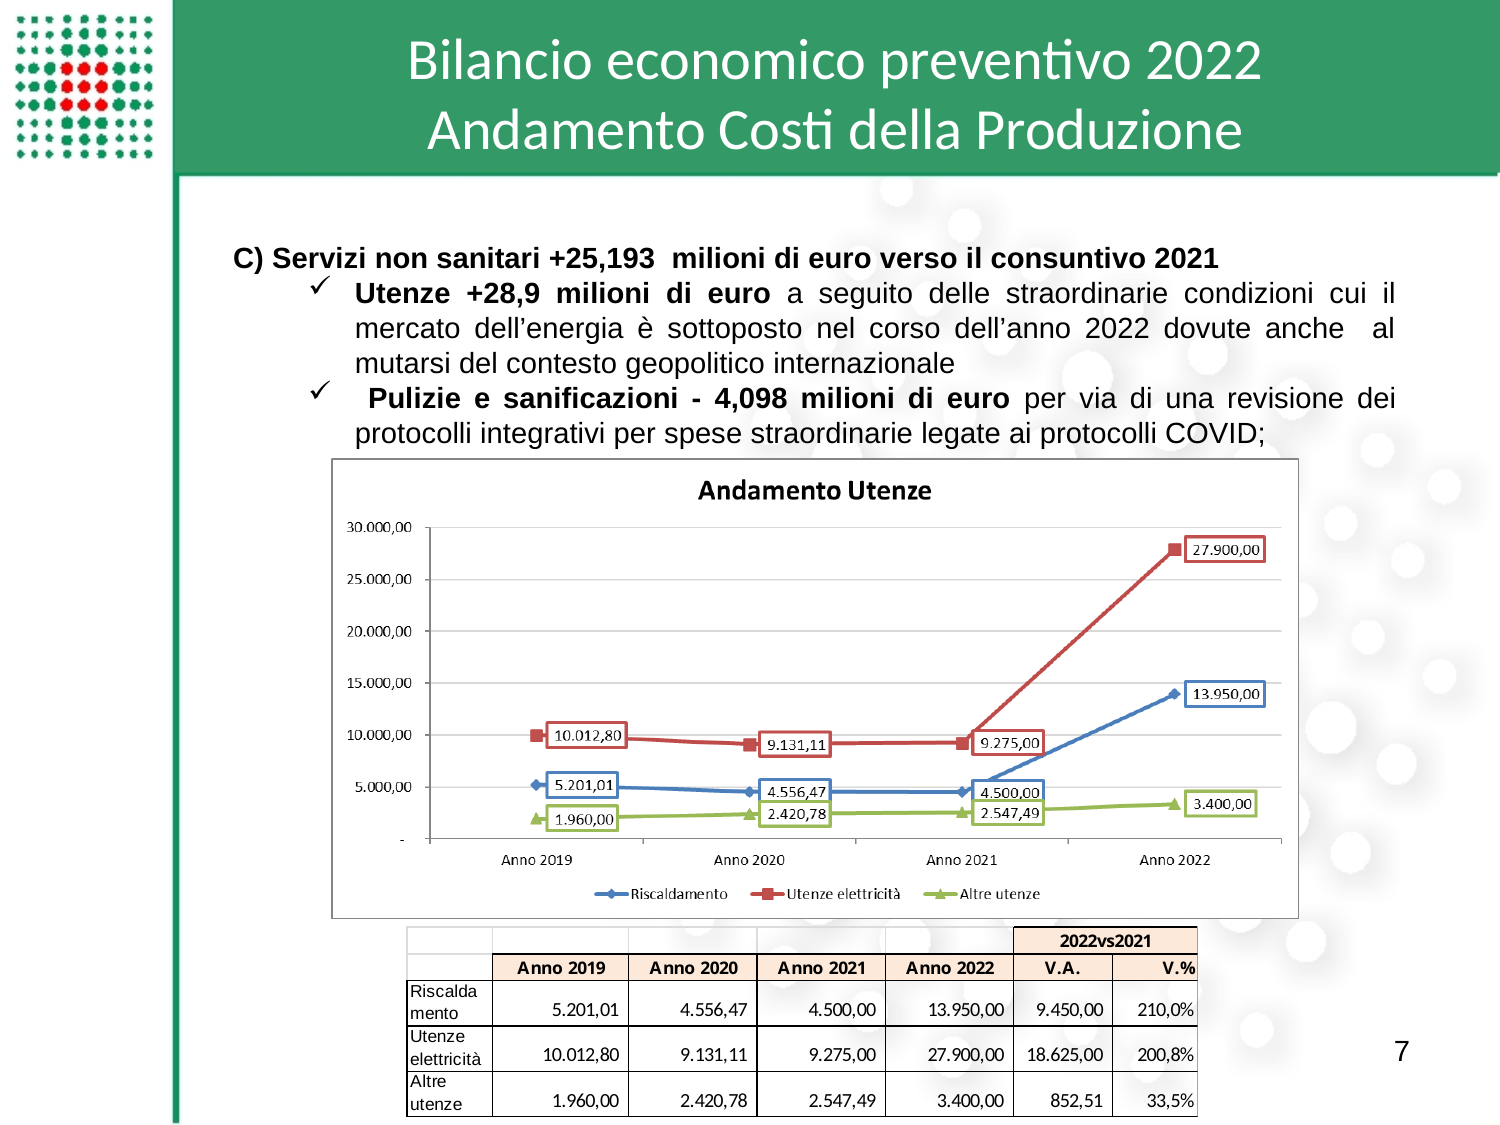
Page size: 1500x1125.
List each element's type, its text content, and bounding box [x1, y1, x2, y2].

picture [0, 0, 1500, 1125]
text_box C) Servizi non sanitari +25,193 milioni di euro verso il consuntivo 2021 Utenze +28,9 milioni di euro a seguito delle straordinarie condizioni cui il mercato dell’energia è sottoposto nel corso dell’anno 2022 dovute anche al mutarsi del contesto geopolitico internazionale Pulizie e sanificazioni - 4,098 milioni di euro per via di una revisione dei protocolli integrativi per spese straordinarie legate ai protocolli COVID; [218, 231, 1412, 457]
slide_number 7 [1204, 1024, 1426, 1103]
text_box Bilancio economico preventivo 2022 Andamento Costi della Produzione [171, 19, 1500, 163]
